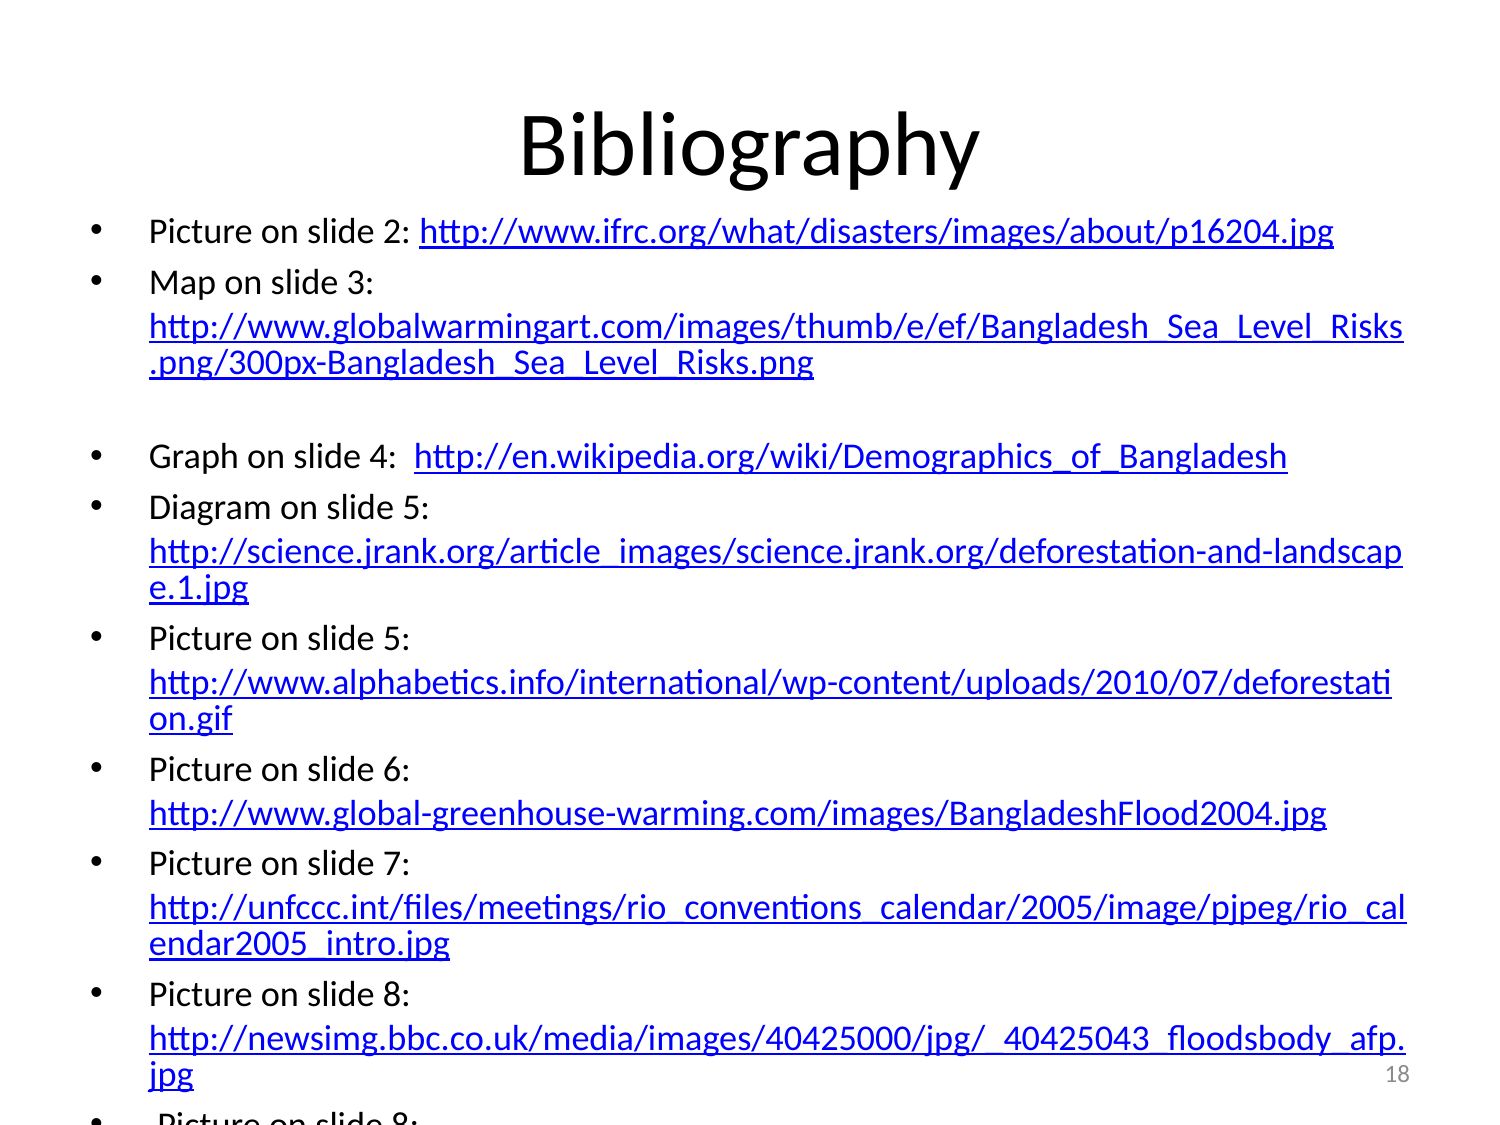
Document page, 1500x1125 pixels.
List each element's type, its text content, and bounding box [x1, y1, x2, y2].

slide_number 18 [1074, 1042, 1425, 1103]
title Bibliography [75, 45, 1425, 200]
list Picture on slide 2: http://www.ifrc.org/what/disasters/images/about/p16204.jpg Map on slide 3: http://www.globalwarmingart.com/images/thumb/e/ef/Bangladesh_Sea_Level_Risks.png/300px-Bangladesh_Sea_Level_Risks.png Graph on slide 4: http://en.wikipedia.org/wiki/Demographics_of_Bangladesh Diagram on slide 5: http://science.jrank.org/article_images/science.jrank.org/deforestation-and-landscape.1.jpg Picture on slide 5: http://www.alphabetics.info/international/wp-content/uploads/2010/07/deforestation.gif Picture on slide 6: http://www.global-greenhouse-warming.com/images/BangladeshFlood2004.jpg Picture on slide 7: http://unfccc.int/files/meetings/rio_conventions_calendar/2005/image/pjpeg/rio_calendar2005_intro.jpg Picture on slide 8: http://newsimg.bbc.co.uk/media/images/40425000/jpg/_40425043_floodsbody_afp.jpg Picture on slide 8: http://brucekekule.com/wp-content/gallery/the-west/king-cobra1-w.jpg [75, 200, 1425, 1125]
